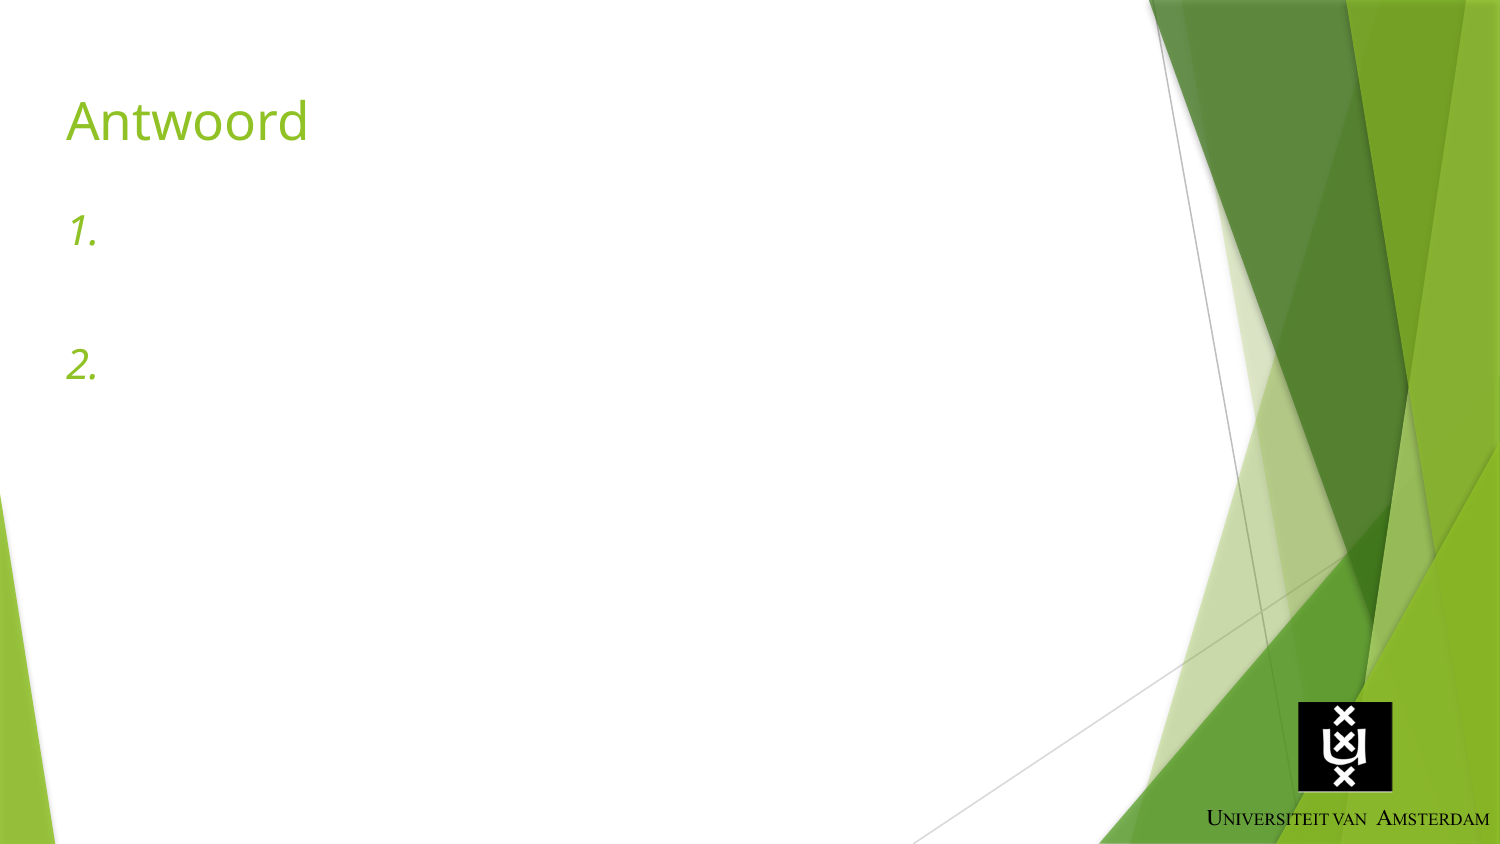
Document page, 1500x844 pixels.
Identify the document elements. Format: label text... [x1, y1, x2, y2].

title Antwoord [51, 72, 1449, 167]
picture [1192, 701, 1500, 844]
